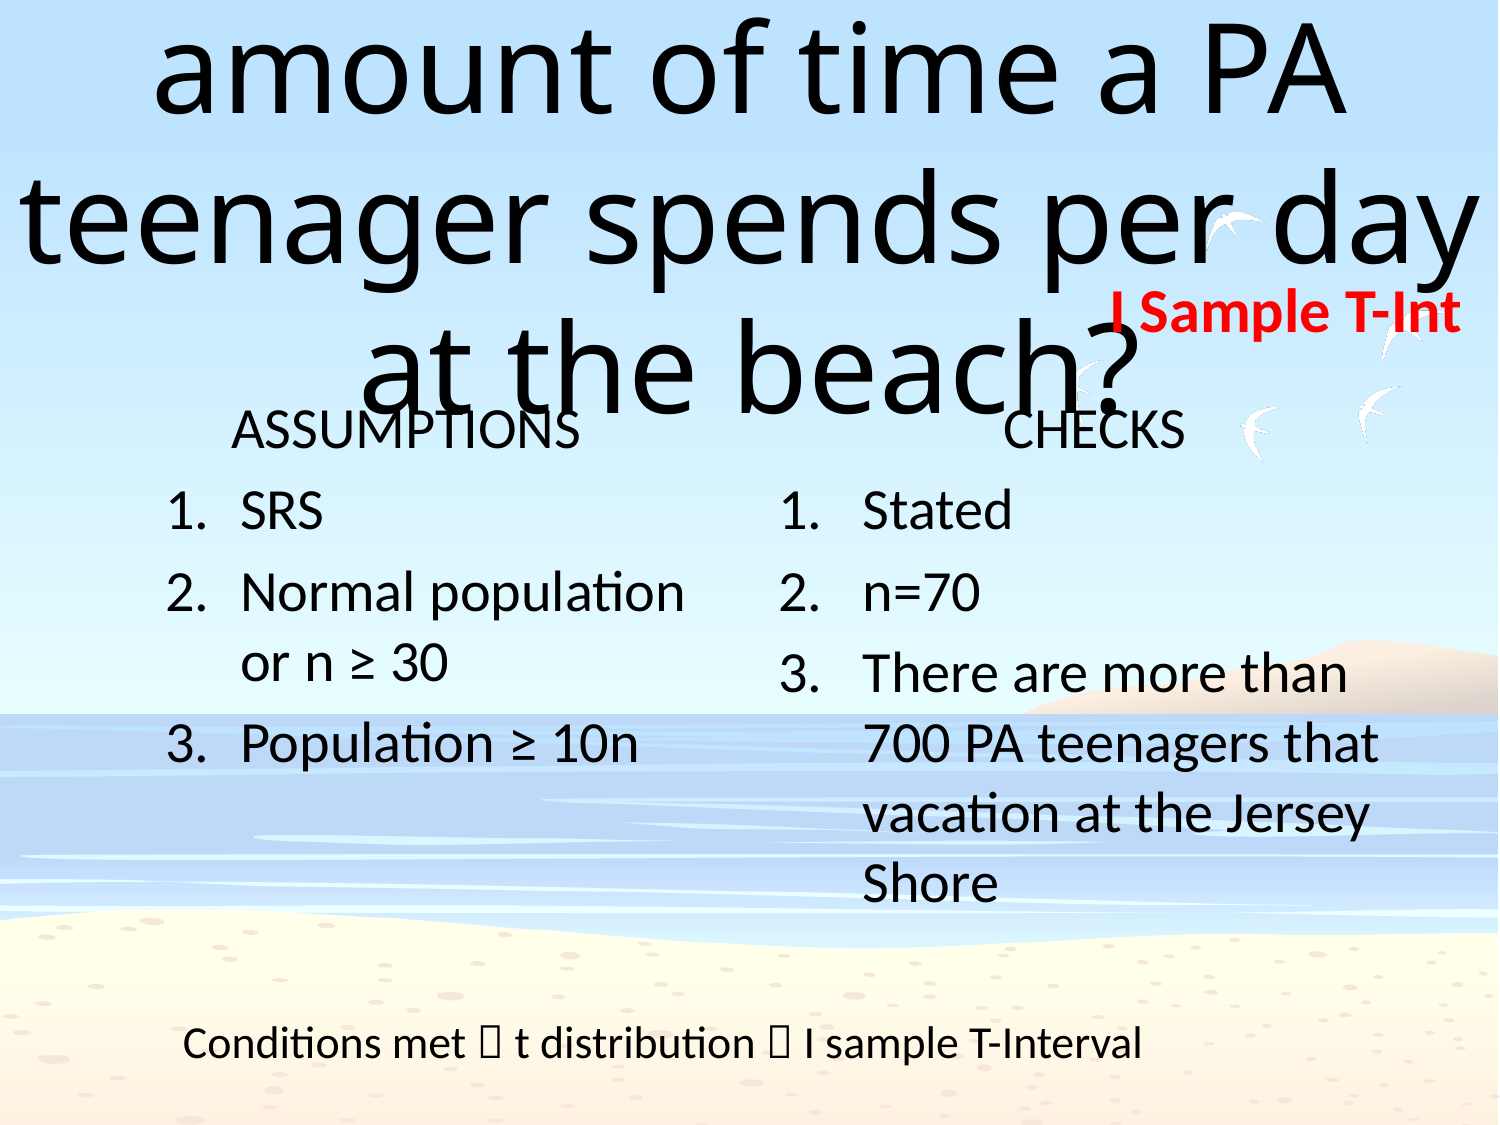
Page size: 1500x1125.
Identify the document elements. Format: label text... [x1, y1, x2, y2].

text_box Conditions met  t distribution  I sample T-Interval [168, 1004, 1288, 1075]
text_box I Sample T-Int [1094, 262, 1500, 353]
list CHECKS Stated n=70 There are more than 700 PA teenagers that vacation at the Jersey Shore [763, 382, 1426, 1125]
list ASSUMPTIONS SRS Normal population or n ≥ 30 Population ≥ 10n [74, 382, 738, 1125]
title What is the average amount of time a PA teenager spends per day at the beach? [0, 44, 1500, 233]
picture [1066, 233, 1447, 463]
